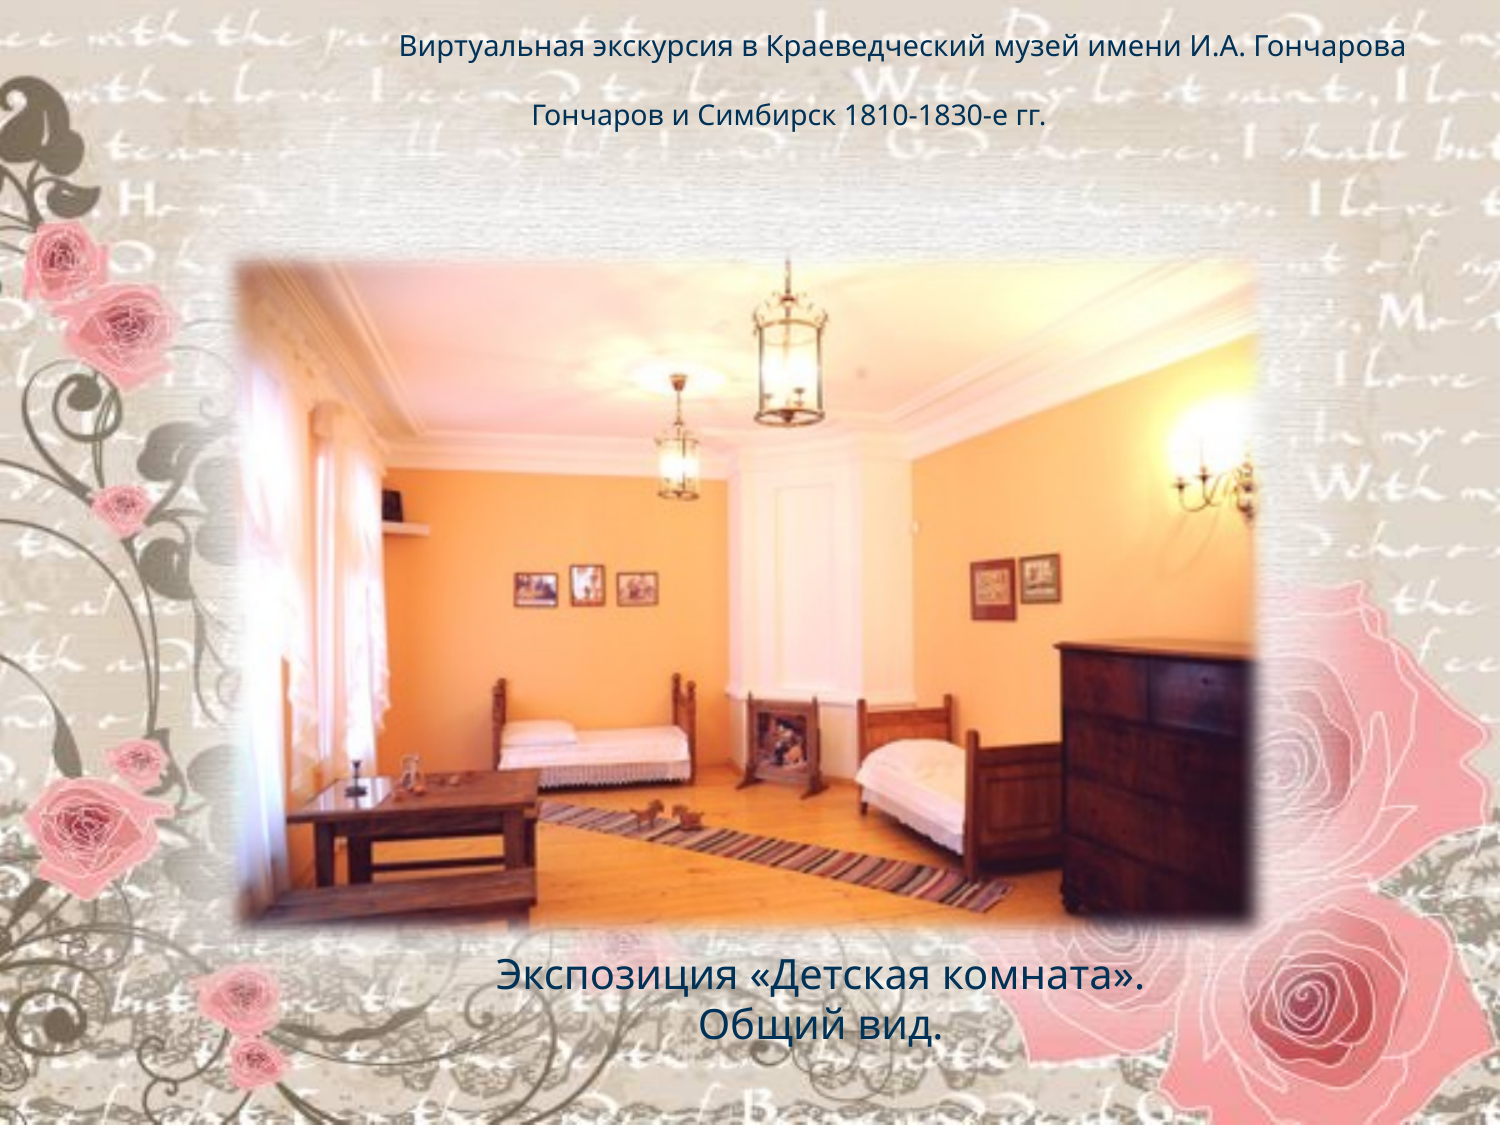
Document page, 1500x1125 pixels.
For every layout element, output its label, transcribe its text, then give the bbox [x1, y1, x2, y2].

text_box Экспозиция «Детская комната». Общий вид. [431, 955, 1211, 1056]
text_box Виртуальная экскурсия в Краеведческий музей имени И.А. Гончарова [383, 19, 1477, 70]
title Гончаров и Симбирск 1810-1830-е гг. [123, 54, 1463, 185]
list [218, 243, 1275, 946]
picture [0, 0, 1500, 1125]
